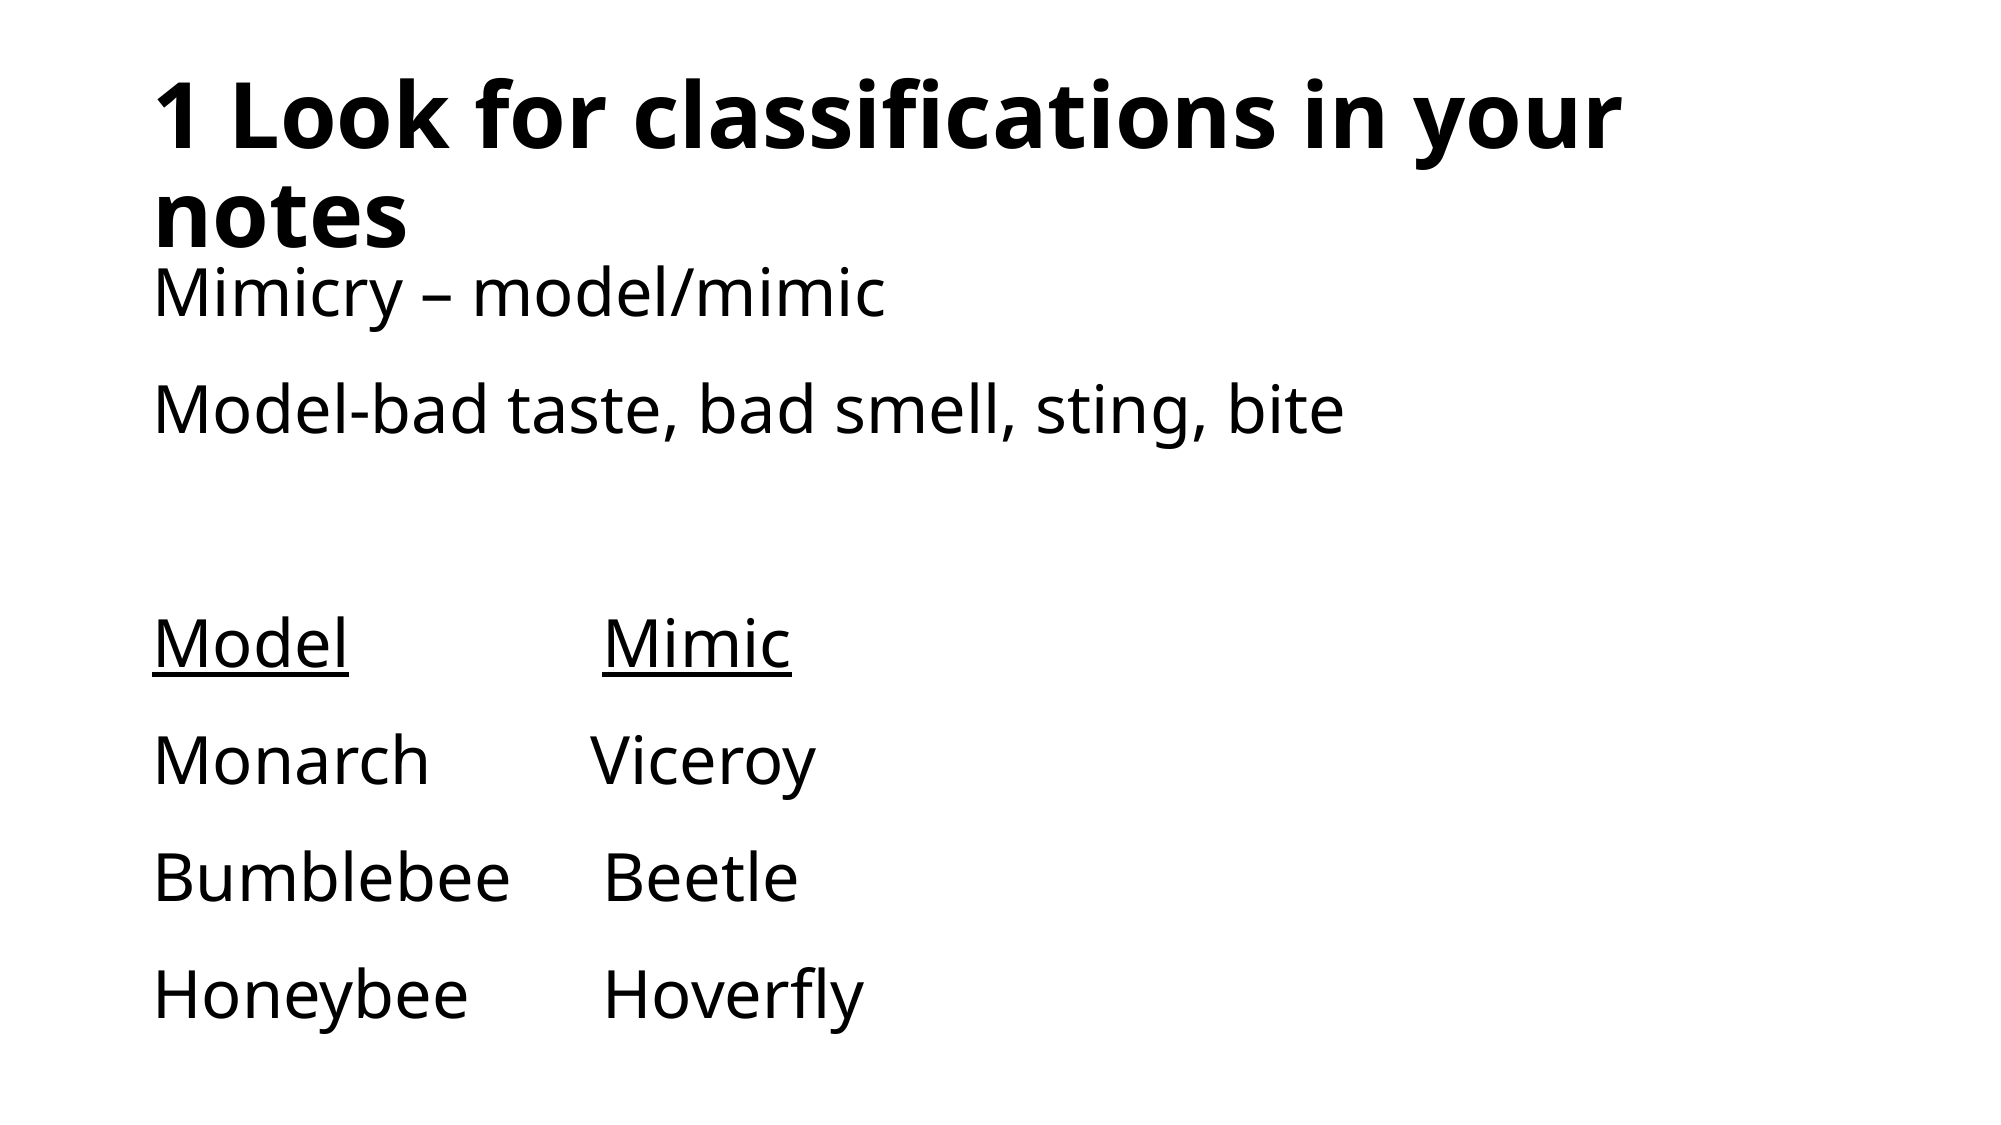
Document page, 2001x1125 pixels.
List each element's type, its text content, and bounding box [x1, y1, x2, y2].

list Mimicry – model/mimic Model-bad taste, bad smell, sting, bite Model Mimic Monarch Viceroy Bumblebee Beetle Honeybee Hoverfly [137, 226, 1863, 1091]
title 1 Look for classifications in your notes [137, 59, 1863, 226]
